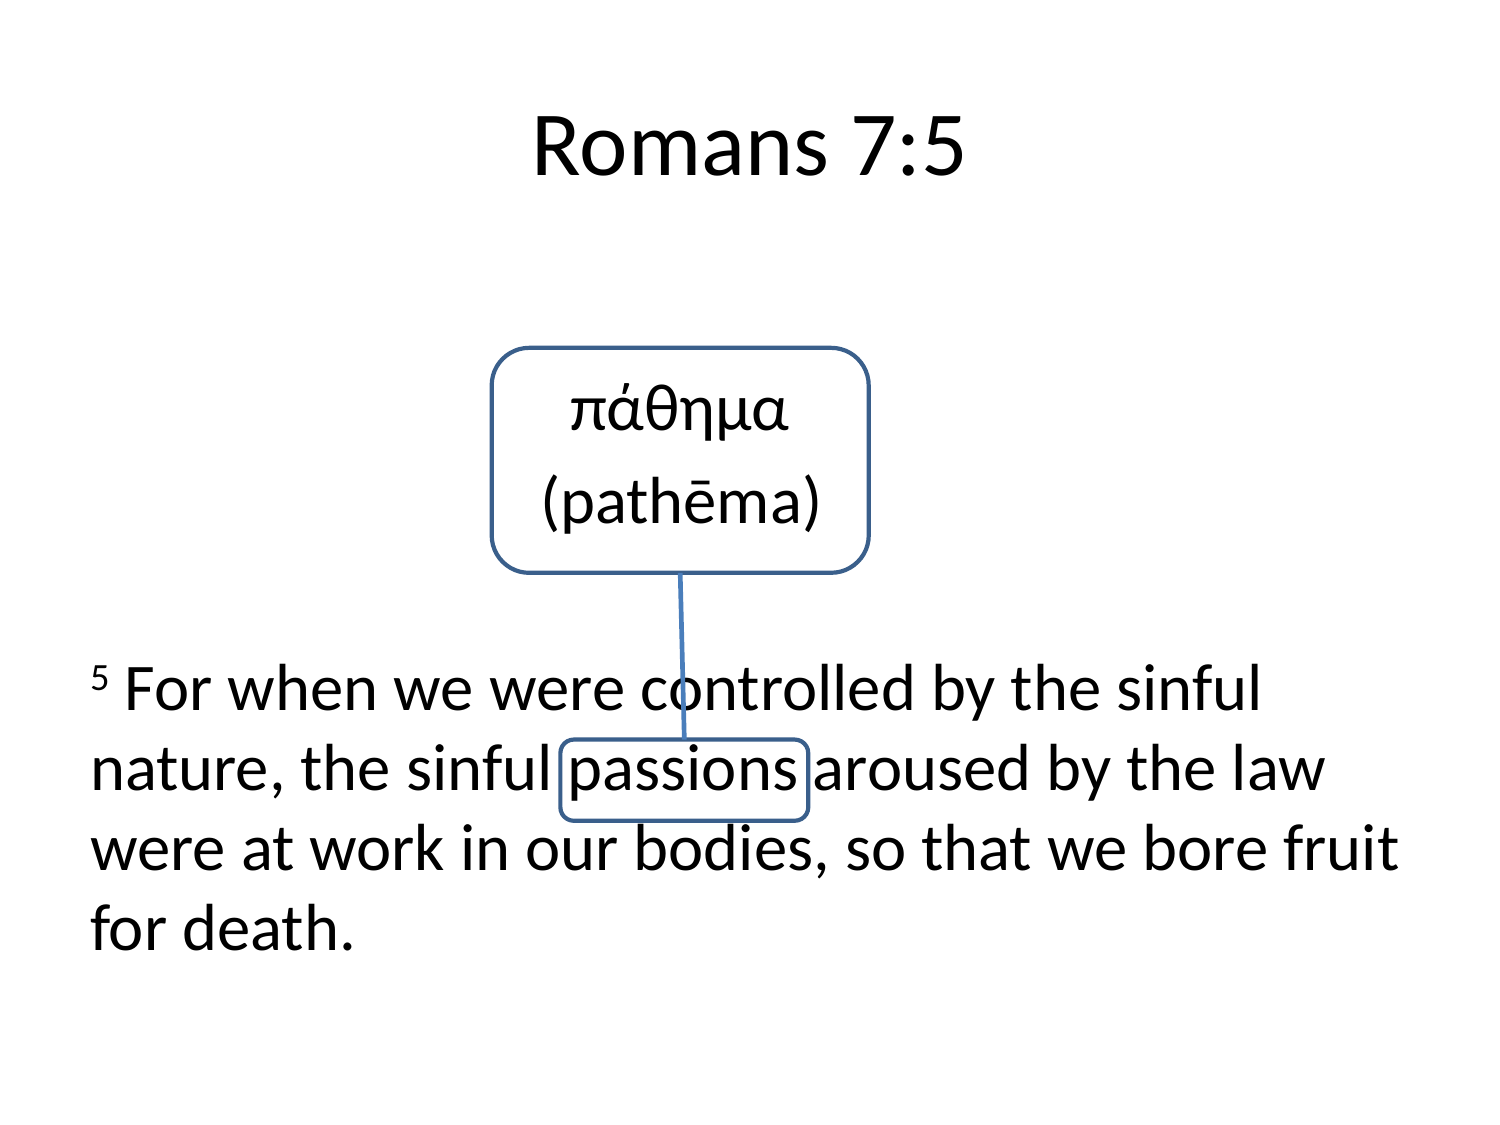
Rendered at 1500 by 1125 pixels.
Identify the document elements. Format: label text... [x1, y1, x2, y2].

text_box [679, 572, 685, 740]
text_box [558, 737, 811, 823]
text_box [489, 345, 871, 575]
list πάθημα (pathēma) 5 For when we were controlled by the sinful nature, the sinful passions aroused by the law were at work in our bodies, so that we bore fruit for death. [75, 262, 1425, 1005]
title Romans 7:5 [75, 45, 1425, 233]
